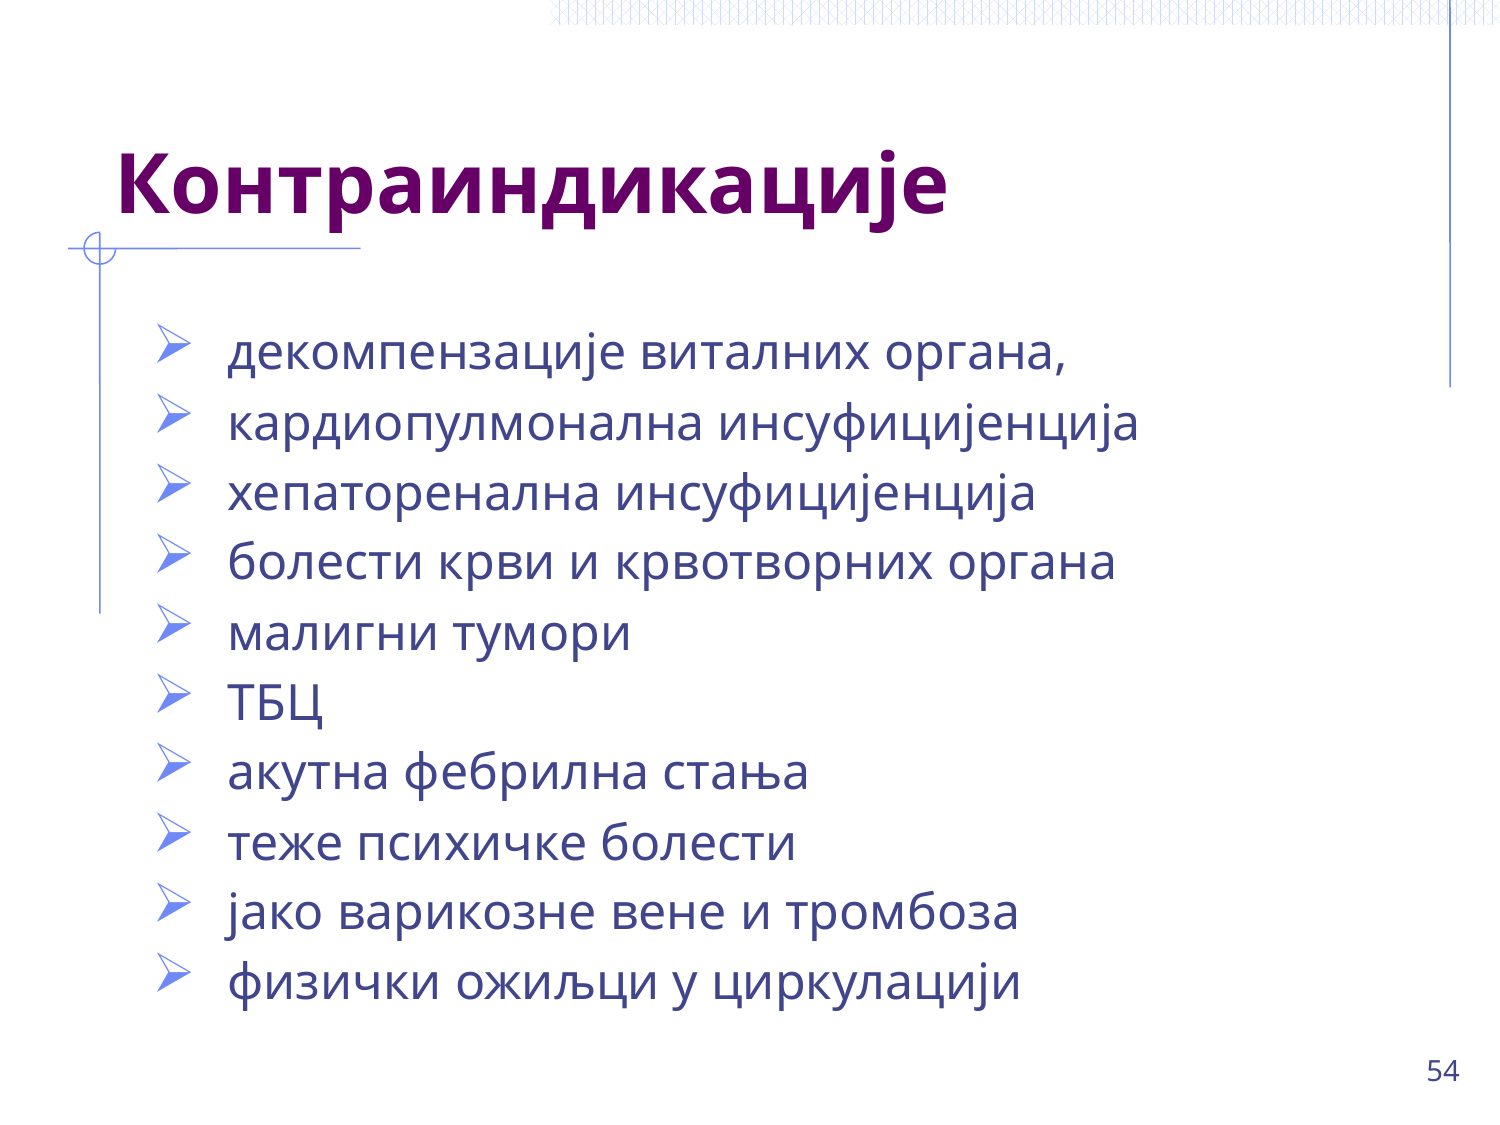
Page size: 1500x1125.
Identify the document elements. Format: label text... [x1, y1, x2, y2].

title Контраиндикације [99, 49, 1376, 238]
slide_number 54 [1162, 1025, 1475, 1100]
list декомпензације виталних органа, кардиопулмонална инсуфицијенција хепаторенална инсуфицијенција болести крви и крвотворних органа малигни тумори ТБЦ акутна фебрилна стања теже психичке болести јако варикозне вене и тромбоза физички ожиљци у циркулацији [137, 312, 1413, 988]
